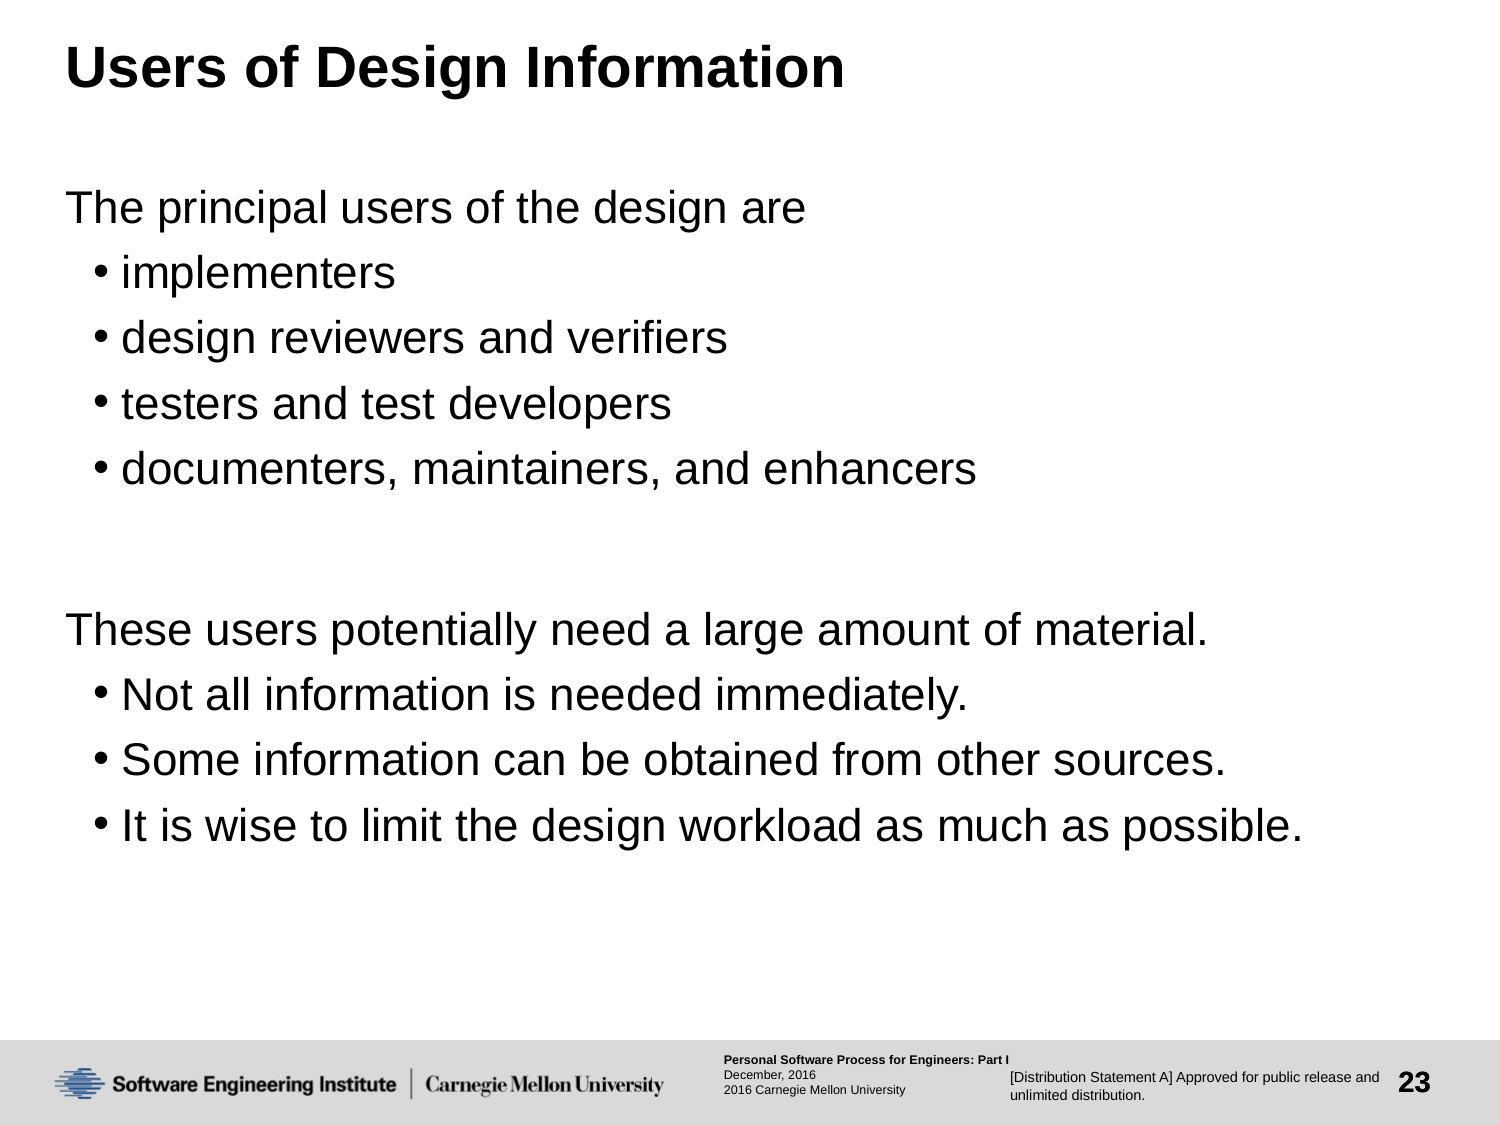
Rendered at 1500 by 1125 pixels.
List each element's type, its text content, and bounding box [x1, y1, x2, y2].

list The principal users of the design are implementers design reviewers and verifiers testers and test developers documenters, maintainers, and enhancers These users potentially need a large amount of material. Not all information is needed immediately. Some information can be obtained from other sources. It is wise to limit the design workload as much as possible. [65, 177, 1431, 1000]
picture [46, 1061, 673, 1104]
title Users of Design Information [65, 37, 1313, 148]
